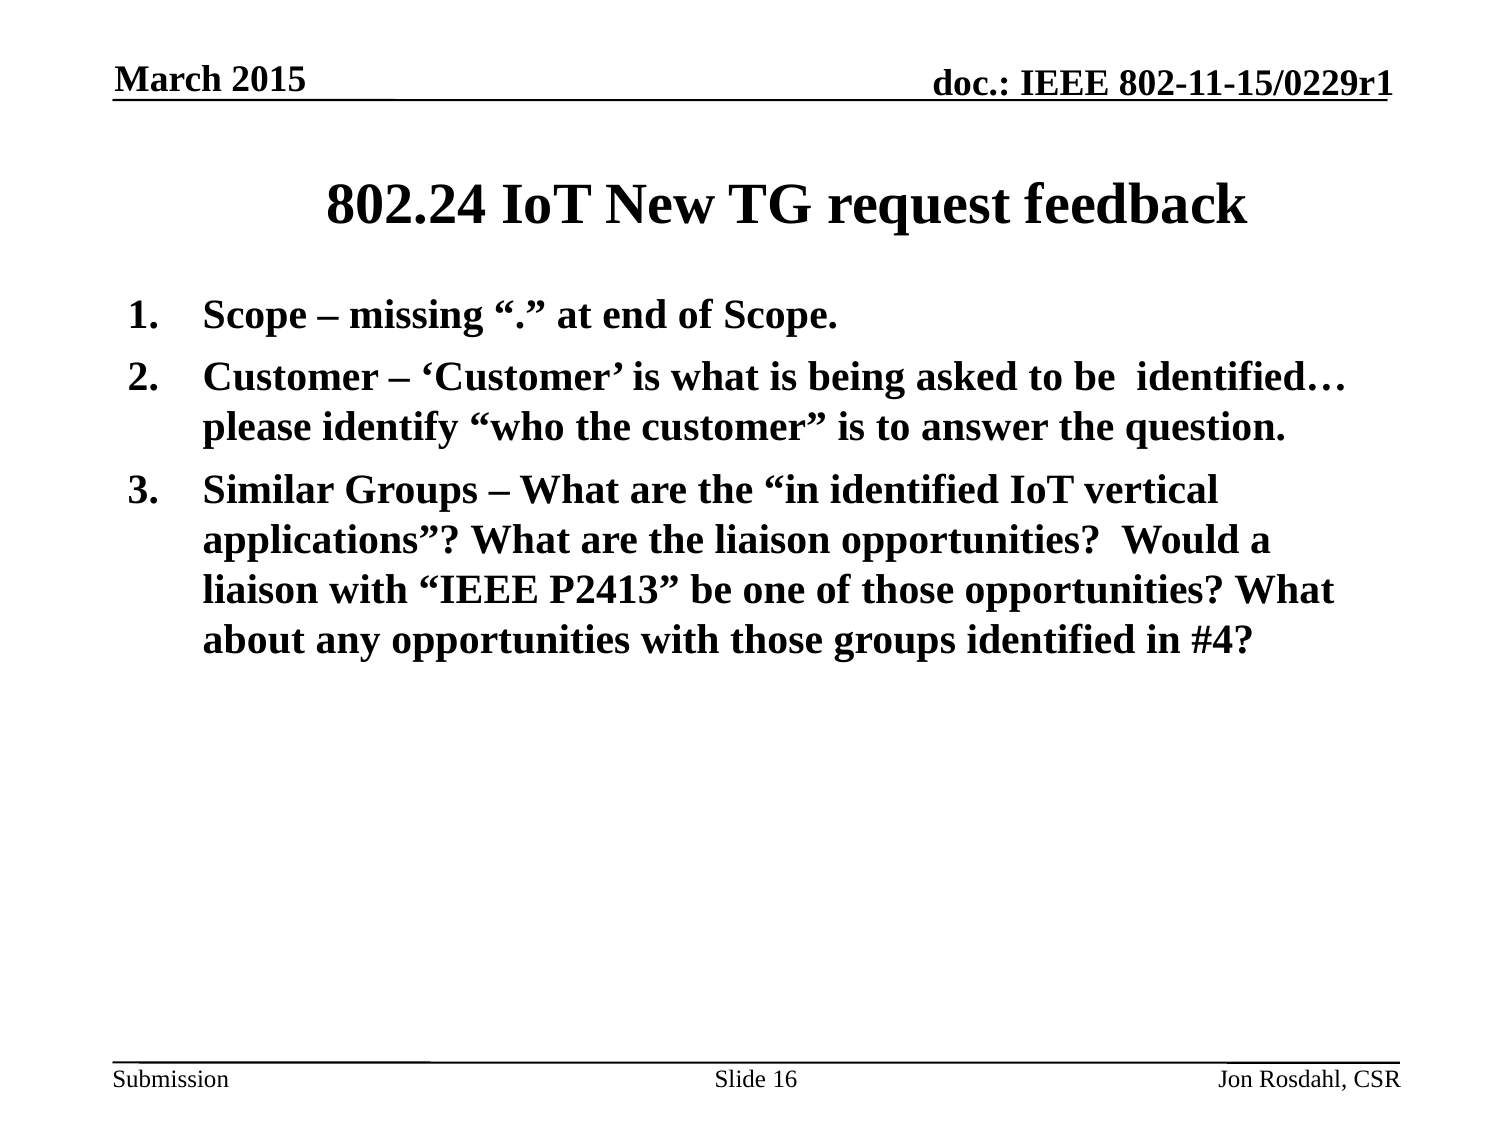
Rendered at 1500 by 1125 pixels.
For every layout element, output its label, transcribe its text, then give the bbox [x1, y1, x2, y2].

footer Jon Rosdahl, CSR [878, 1061, 1402, 1093]
list Scope – missing “.” at end of Scope. Customer – ‘Customer’ is what is being asked to be identified…please identify “who the customer” is to answer the question. Similar Groups – What are the “in identified IoT vertical applications”? What are the liaison opportunities? Would a liaison with “IEEE P2413” be one of those opportunities? What about any opportunities with those groups identified in #4? [112, 278, 1388, 1000]
title 802.24 IoT New TG request feedback [112, 112, 1388, 278]
slide_number Slide 16 [712, 1061, 800, 1123]
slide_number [114, 54, 423, 100]
